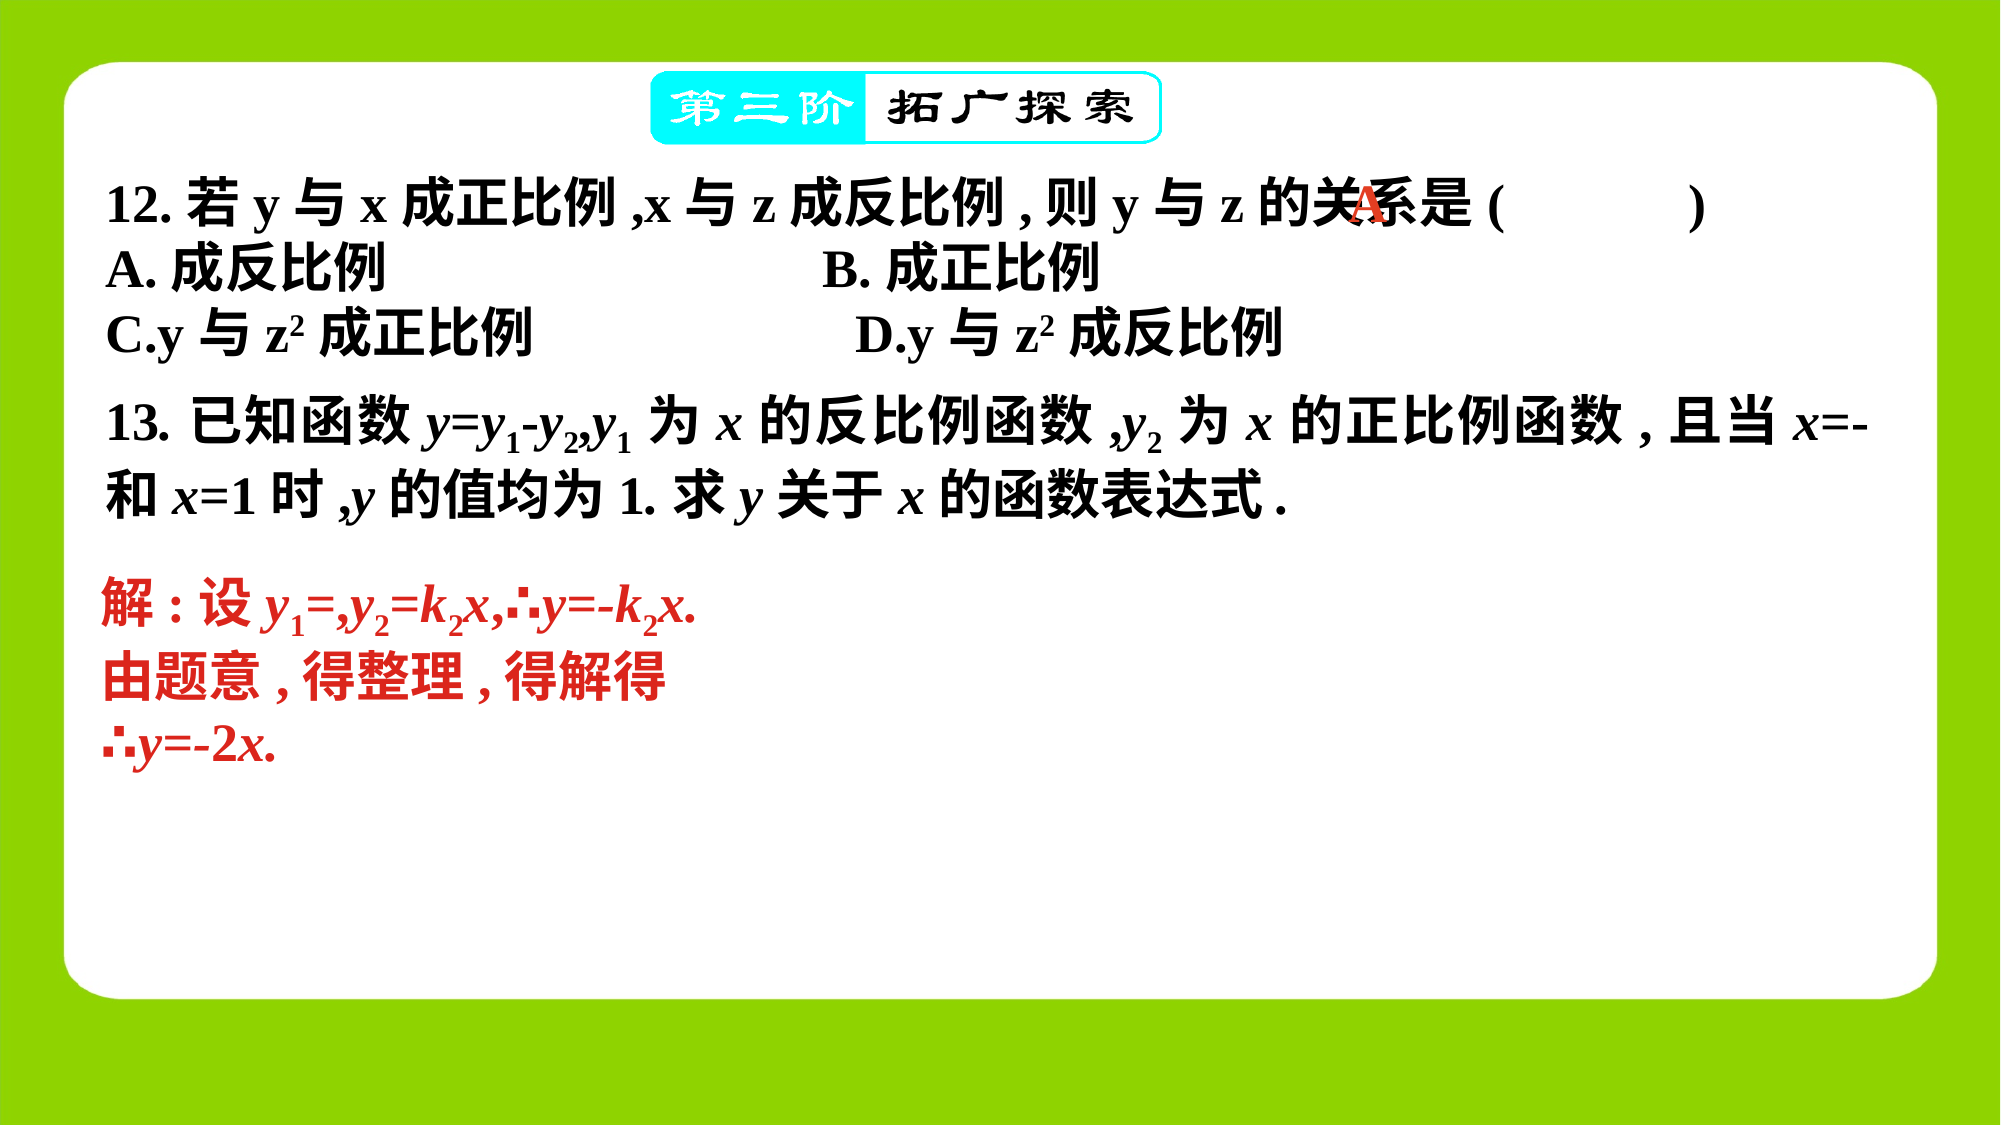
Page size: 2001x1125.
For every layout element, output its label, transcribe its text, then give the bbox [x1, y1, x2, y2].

text_box A [1334, 160, 1399, 241]
picture [0, 0, 2001, 1125]
text_box 12.若y与x成正比例,x与z成反比例,则y与z的关系是( ) A.成反比例 B.成正比例 C.y与z2成正比例 D.y与z2成反比例 [90, 160, 1780, 371]
